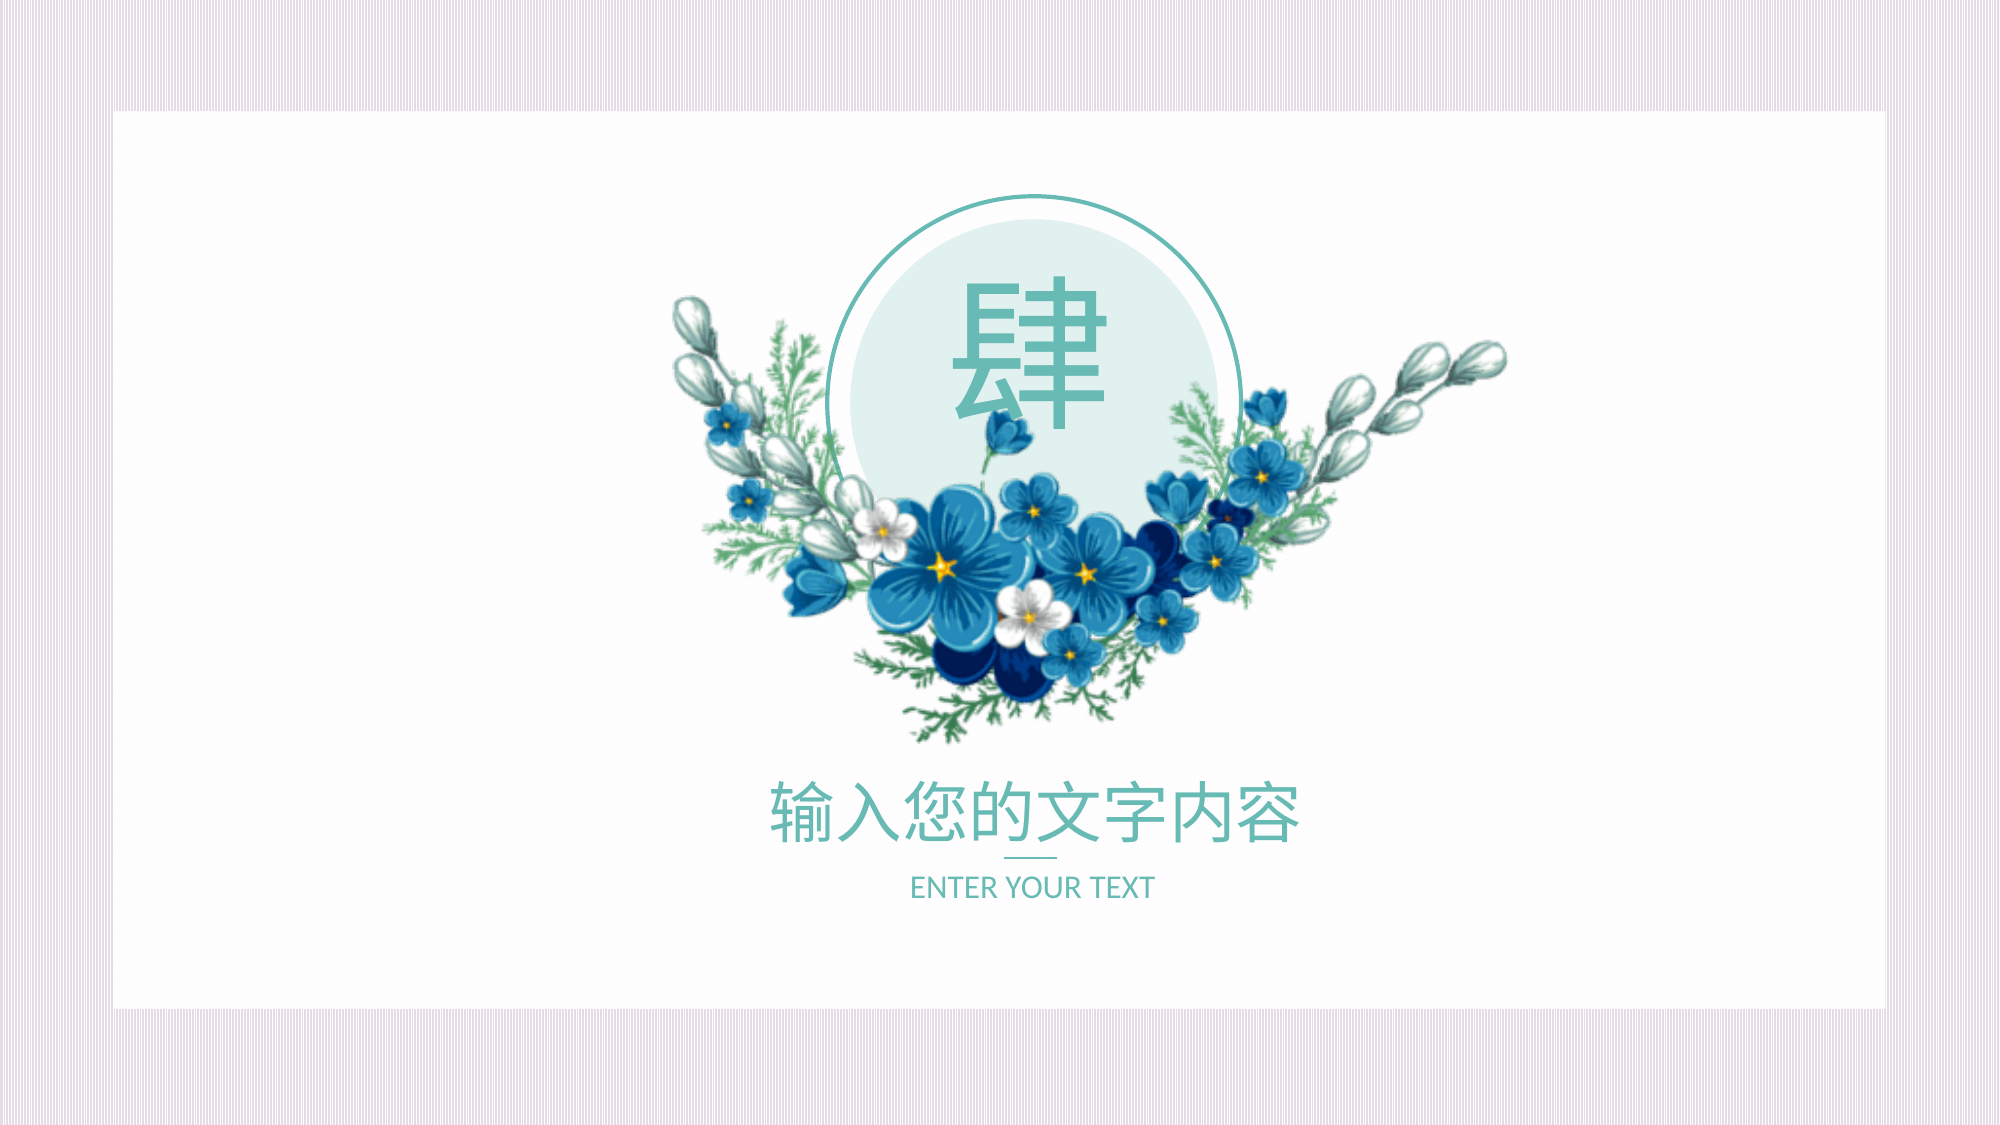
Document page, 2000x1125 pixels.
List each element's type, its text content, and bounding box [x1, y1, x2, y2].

text_box ENTER YOUR TEXT [895, 857, 1171, 913]
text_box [574, 196, 1520, 761]
text_box 输入您的文字内容 [754, 769, 1318, 858]
